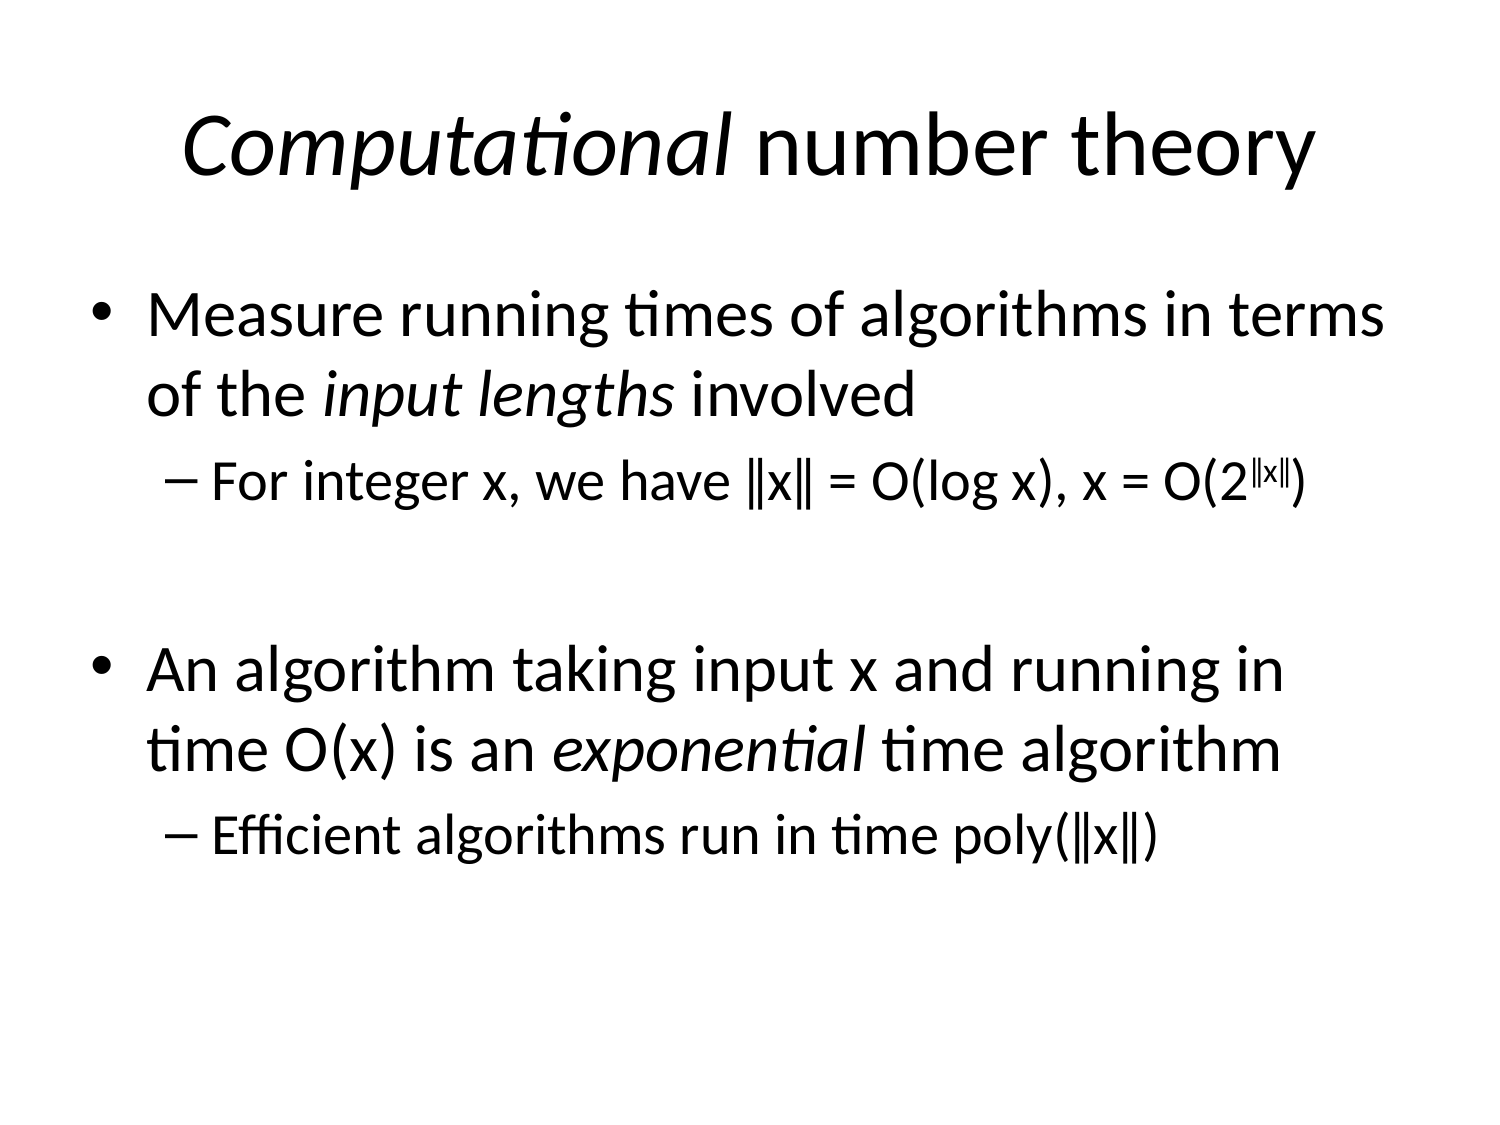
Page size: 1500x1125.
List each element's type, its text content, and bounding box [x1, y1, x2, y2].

title Computational number theory [75, 45, 1425, 233]
list Measure running times of algorithms in terms of the input lengths involved For integer x, we have ǁxǁ = O(log x), x = O(2ǁxǁ) An algorithm taking input x and running in time O(x) is an exponential time algorithm Efficient algorithms run in time poly(ǁxǁ) [75, 262, 1425, 1005]
